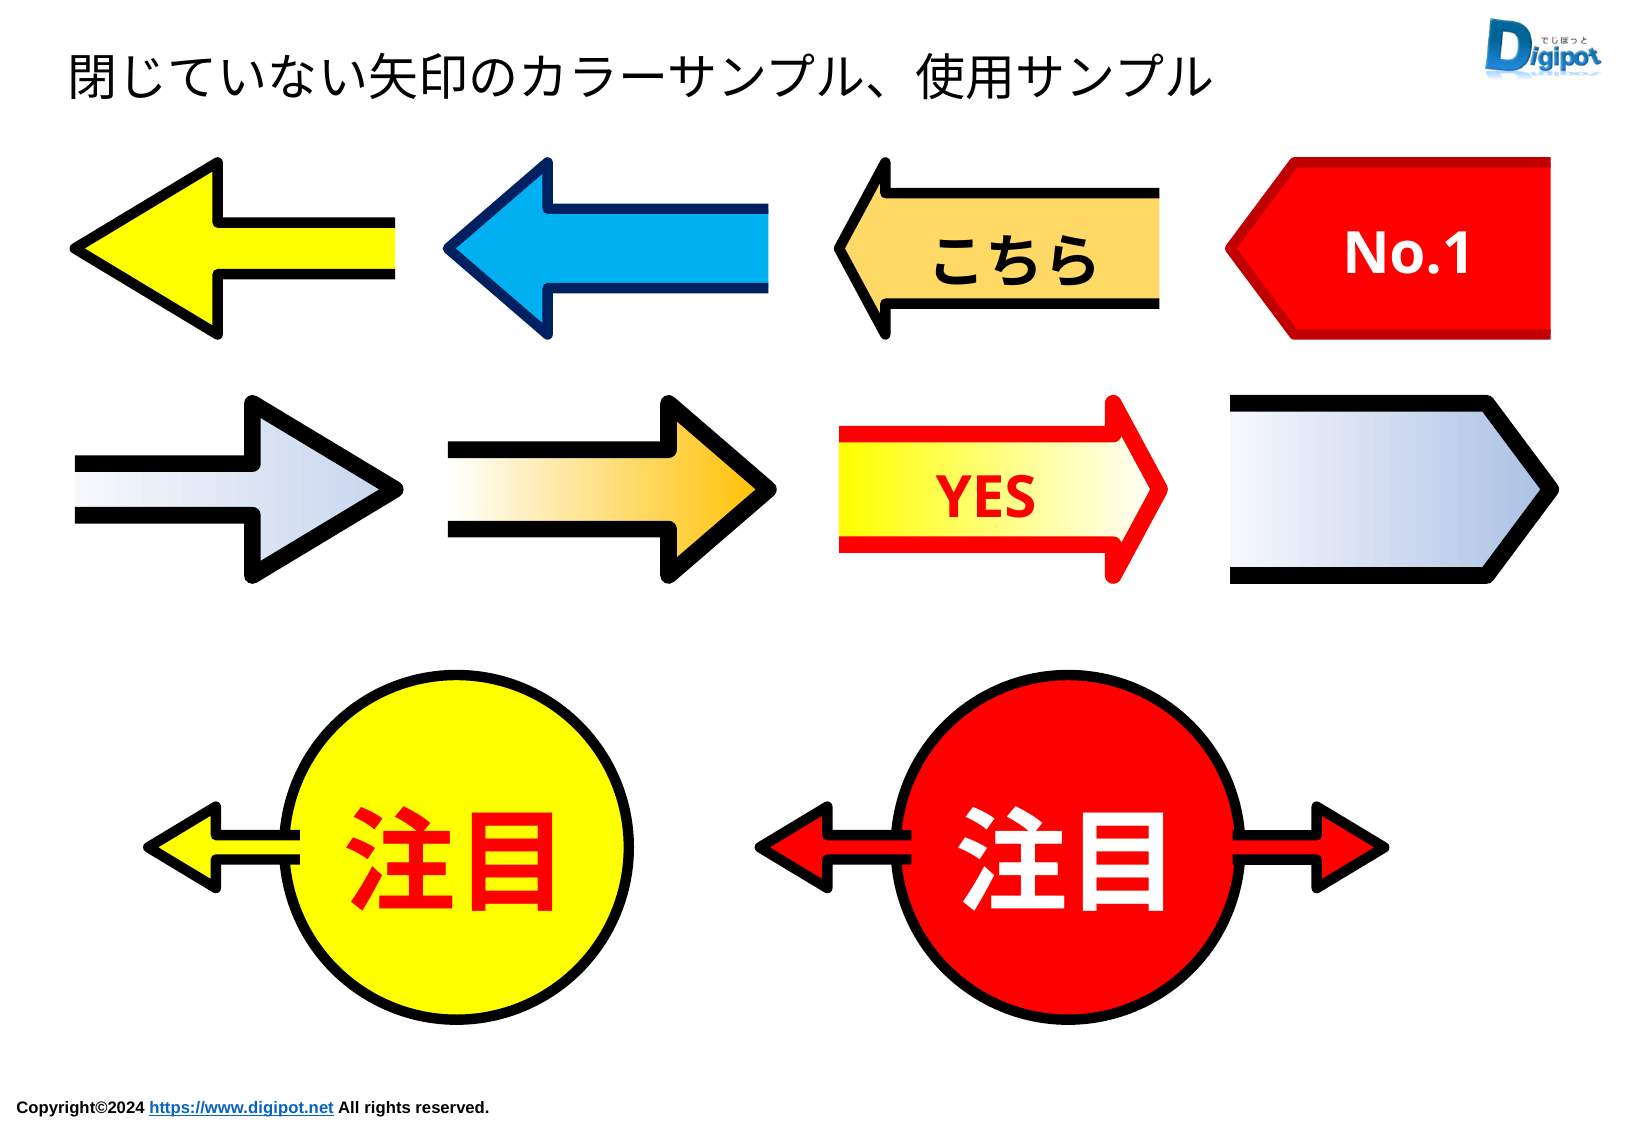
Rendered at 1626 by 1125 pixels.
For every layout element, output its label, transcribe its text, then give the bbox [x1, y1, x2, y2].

picture [1485, 18, 1602, 82]
text_box [759, 806, 912, 889]
text_box 注目 [940, 782, 1196, 933]
text_box No.1 [1327, 207, 1491, 293]
text_box こちら [912, 216, 1118, 302]
text_box [74, 162, 396, 335]
text_box [839, 403, 1160, 576]
text_box [1230, 162, 1551, 335]
text_box [74, 403, 396, 576]
text_box [148, 806, 300, 889]
text_box [447, 403, 769, 576]
text_box [896, 675, 1240, 1020]
text_box [1230, 403, 1551, 576]
text_box [447, 162, 769, 335]
text_box 注目 [329, 782, 584, 933]
text_box [1232, 806, 1385, 889]
text_box YES [920, 451, 1052, 537]
text_box [838, 162, 1160, 335]
text_box 閉じていない矢印のカラーサンプル、使用サンプル [53, 38, 1229, 113]
text_box [284, 675, 629, 1020]
